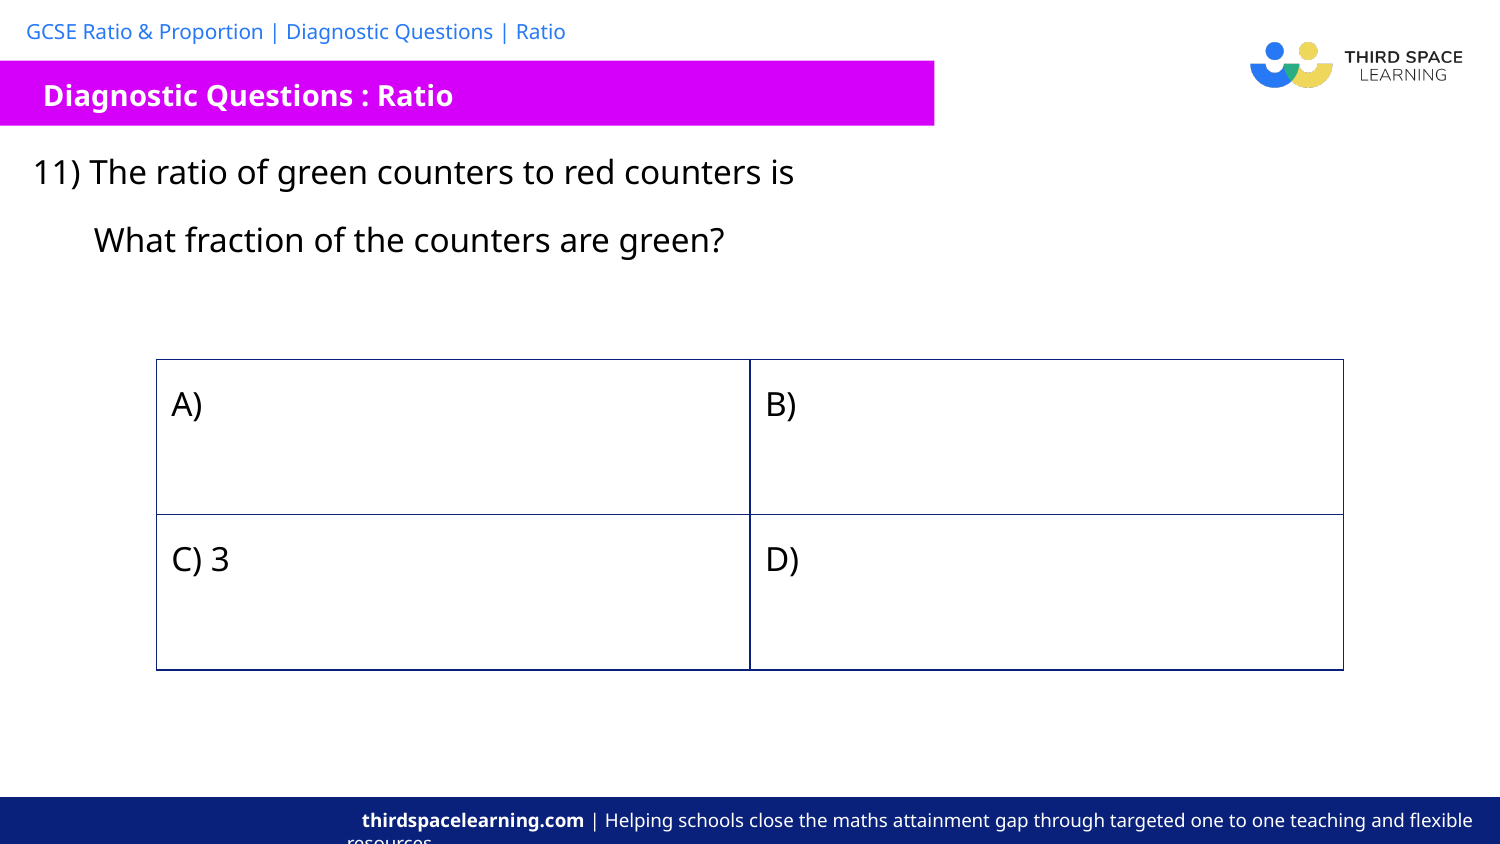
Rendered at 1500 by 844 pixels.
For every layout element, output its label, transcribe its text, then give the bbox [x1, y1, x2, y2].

picture [1250, 33, 1465, 99]
text_box Diagnostic Questions : Ratio [27, 61, 778, 127]
